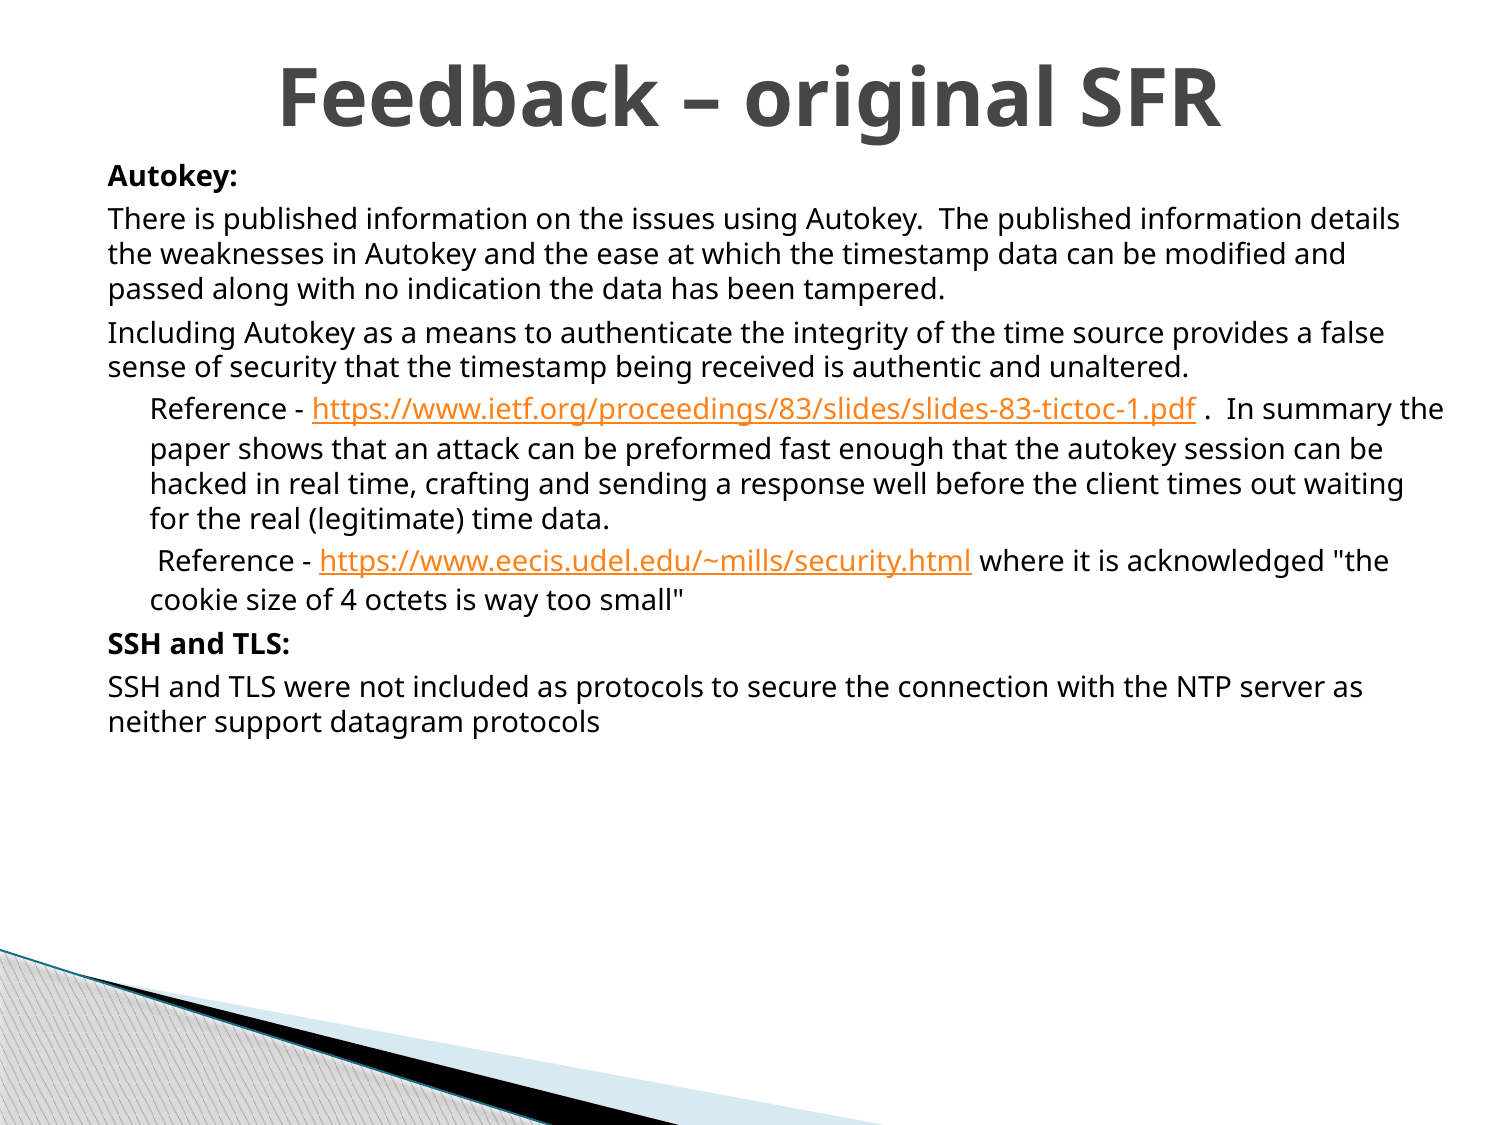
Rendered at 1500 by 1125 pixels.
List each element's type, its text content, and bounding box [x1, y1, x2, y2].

title Feedback – original SFR [74, 37, 1425, 150]
list Autokey: There is published information on the issues using Autokey. The published information details the weaknesses in Autokey and the ease at which the timestamp data can be modified and passed along with no indication the data has been tampered. Including Autokey as a means to authenticate the integrity of the time source provides a false sense of security that the timestamp being received is authentic and unaltered. Reference - https://www.ietf.org/proceedings/83/slides/slides-83-tictoc-1.pdf . In summary the paper shows that an attack can be preformed fast enough that the autokey session can be hacked in real time, crafting and sending a response well before the client times out waiting for the real (legitimate) time data. Reference - https://www.eecis.udel.edu/~mills/security.html where it is acknowledged "the cookie size of 4 octets is way too small" SSH and TLS: SSH and TLS were not included as protocols to secure the connection with the NTP server as neither support datagram protocols [74, 149, 1466, 1025]
